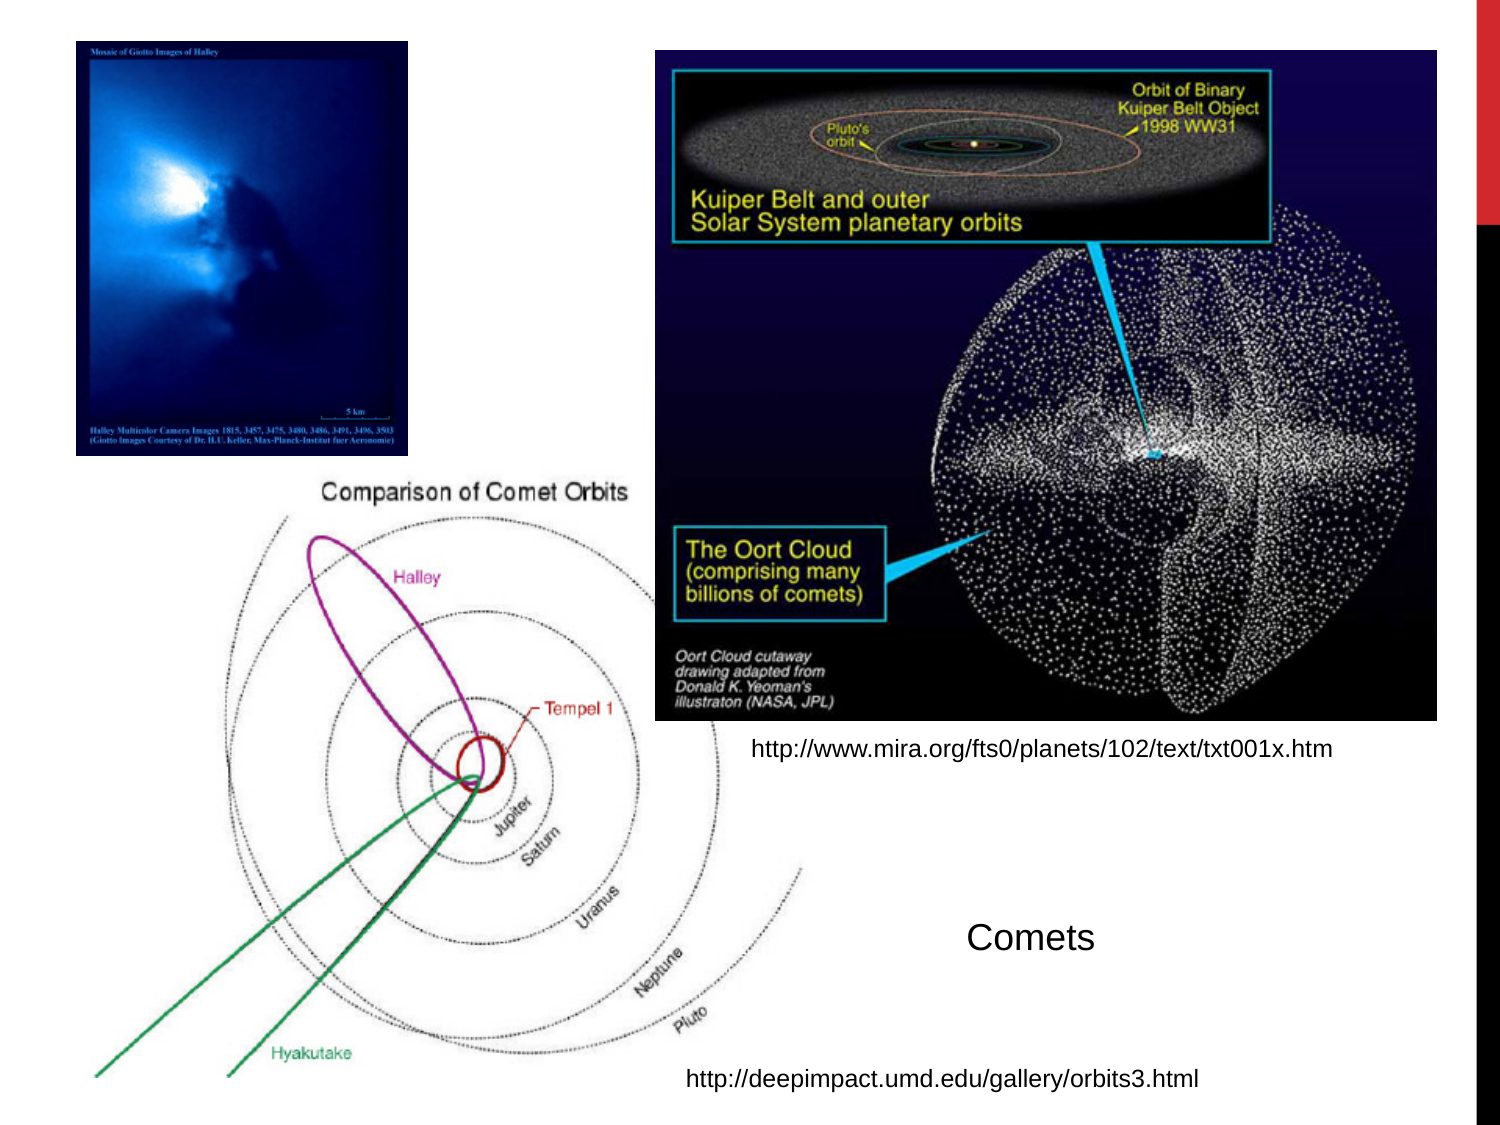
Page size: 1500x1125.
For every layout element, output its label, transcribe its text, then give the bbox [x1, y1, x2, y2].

picture [40, 41, 1438, 1079]
text_box Comets [951, 905, 1111, 965]
text_box http://deepimpact.umd.edu/gallery/orbits3.html [671, 1055, 1421, 1100]
text_box http://www.mira.org/fts0/planets/102/text/txt001x.htm [909, 724, 1487, 770]
